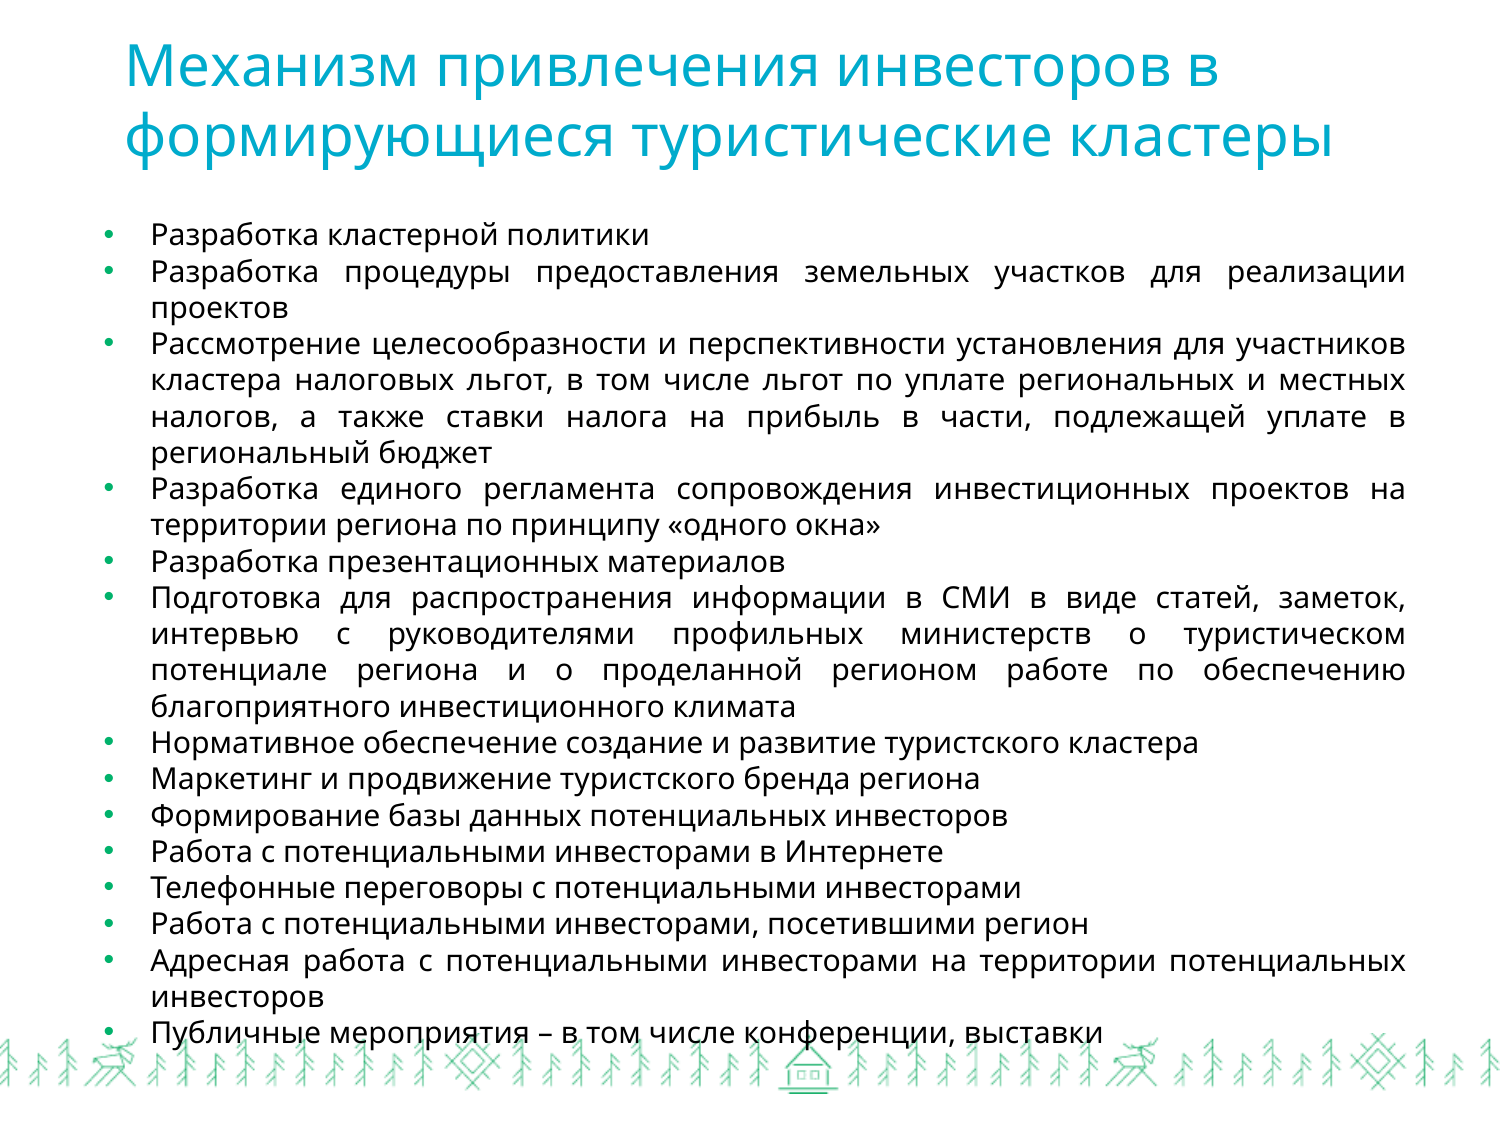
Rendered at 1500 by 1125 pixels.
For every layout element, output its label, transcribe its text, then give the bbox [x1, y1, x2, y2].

text_box Разработка кластерной политики Разработка процедуры предоставления земельных участков для реализации проектов Рассмотрение целесообразности и перспективности установления для участников кластера налоговых льгот, в том числе льгот по уплате региональных и местных налогов, а также ставки налога на прибыль в части, подлежащей уплате в региональный бюджет Разработка единого регламента сопровождения инвестиционных проектов на территории региона по принципу «одного окна» Разработка презентационных материалов Подготовка для распространения информации в СМИ в виде статей, заметок, интервью с руководителями профильных министерств о туристическом потенциале региона и о проделанной регионом работе по обеспечению благоприятного инвестиционного климата Нормативное обеспечение создание и развитие туристского кластера Маркетинг и продвижение туристского бренда региона Формирование базы данных потенциальных инвесторов Работа с потенциальными инвесторами в Интернете Телефонные переговоры с потенциальными инвесторами Работа с потенциальными инвесторами, посетившими регион Адресная работа с потенциальными инвесторами на территории потенциальных инвесторов Публичные мероприятия – в том числе конференции, выставки [88, 208, 1421, 1031]
text_box Механизм привлечения инвесторов в формирующиеся туристические кластеры [109, 20, 1424, 176]
picture [0, 1032, 1500, 1095]
